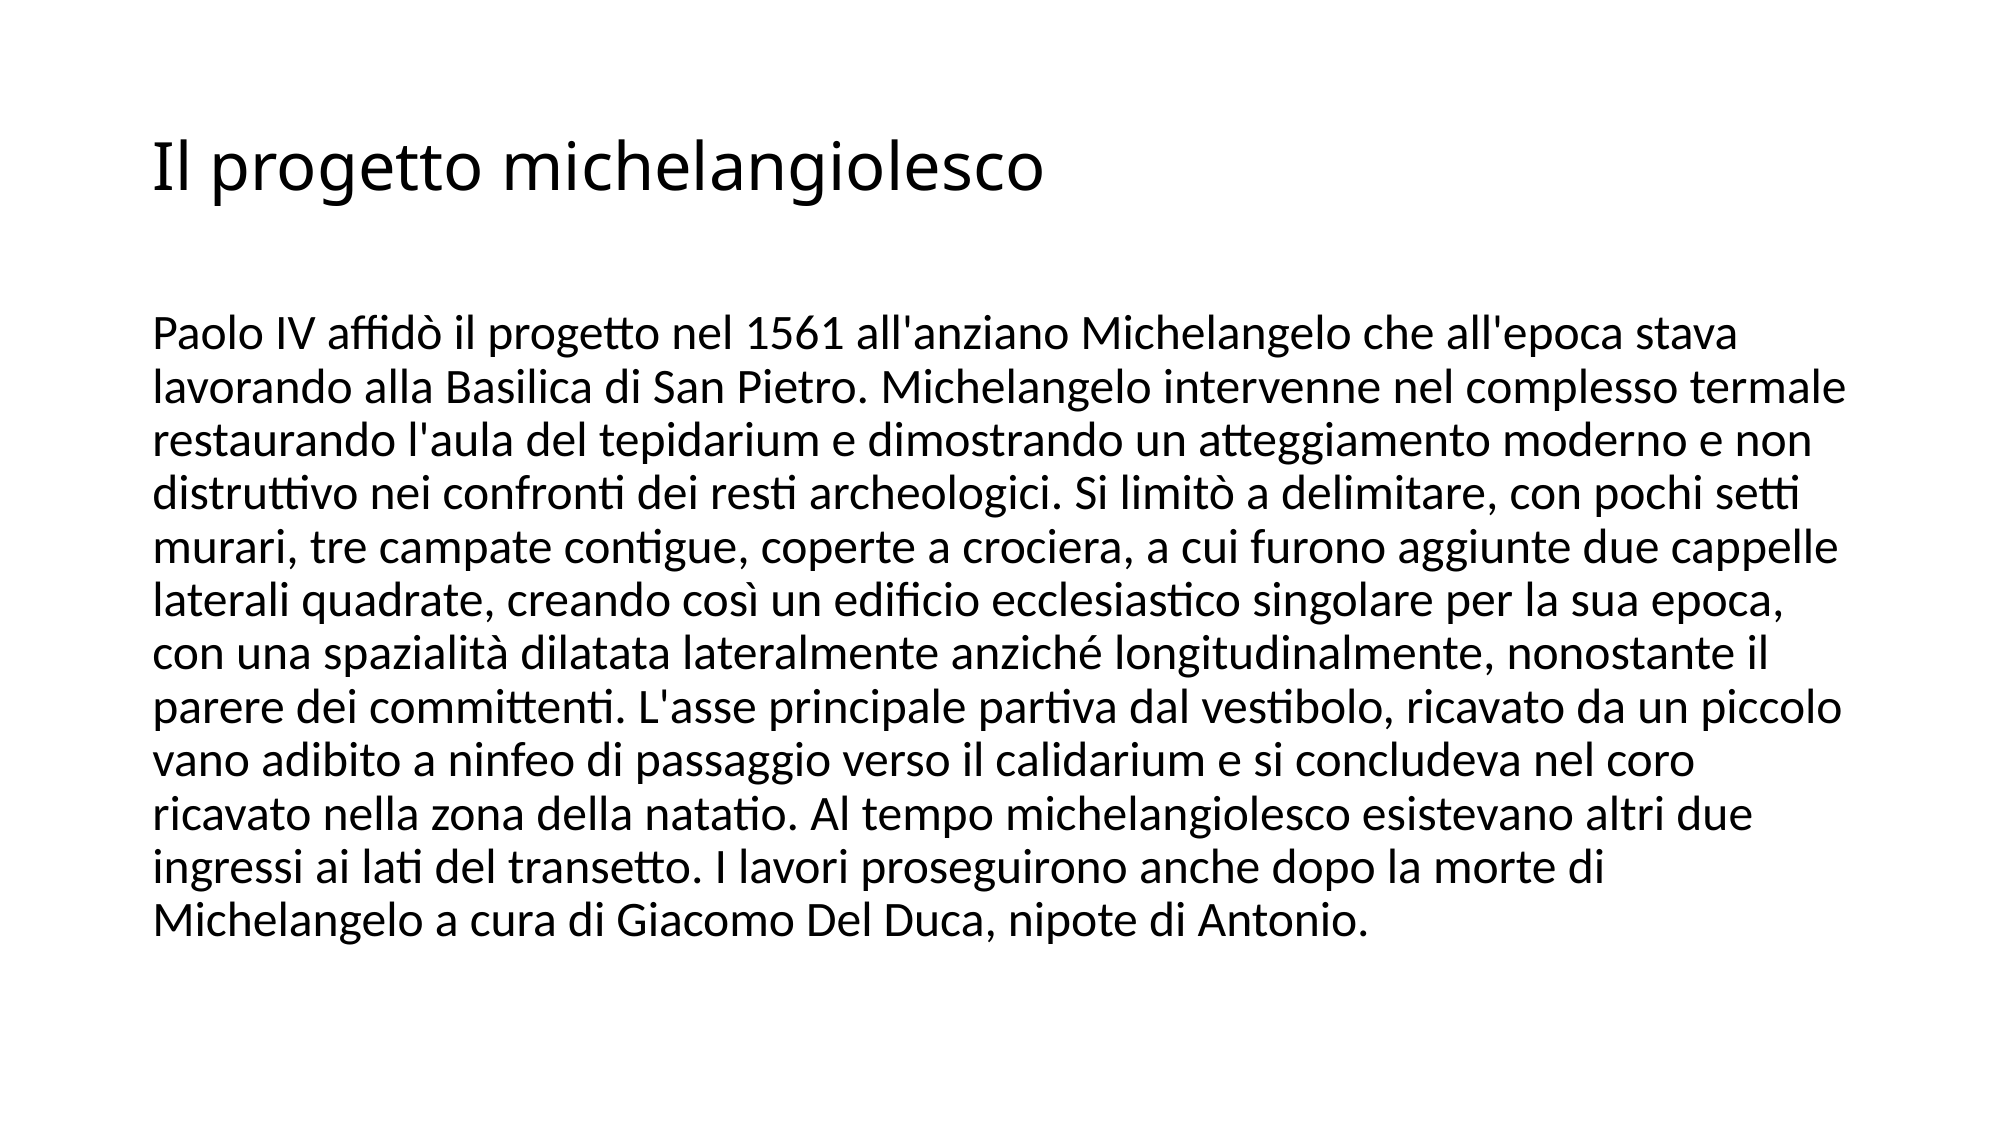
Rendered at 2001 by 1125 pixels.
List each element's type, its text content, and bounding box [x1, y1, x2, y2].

list Paolo IV affidò il progetto nel 1561 all'anziano Michelangelo che all'epoca stava lavorando alla Basilica di San Pietro. Michelangelo intervenne nel complesso termale restaurando l'aula del tepidarium e dimostrando un atteggiamento moderno e non distruttivo nei confronti dei resti archeologici. Si limitò a delimitare, con pochi setti murari, tre campate contigue, coperte a crociera, a cui furono aggiunte due cappelle laterali quadrate, creando così un edificio ecclesiastico singolare per la sua epoca, con una spazialità dilatata lateralmente anziché longitudinalmente, nonostante il parere dei committenti. L'asse principale partiva dal vestibolo, ricavato da un piccolo vano adibito a ninfeo di passaggio verso il calidarium e si concludeva nel coro ricavato nella zona della natatio. Al tempo michelangiolesco esistevano altri due ingressi ai lati del transetto. I lavori proseguirono anche dopo la morte di Michelangelo a cura di Giacomo Del Duca, nipote di Antonio. [137, 299, 1863, 1014]
title Il progetto michelangiolesco [137, 59, 1863, 278]
